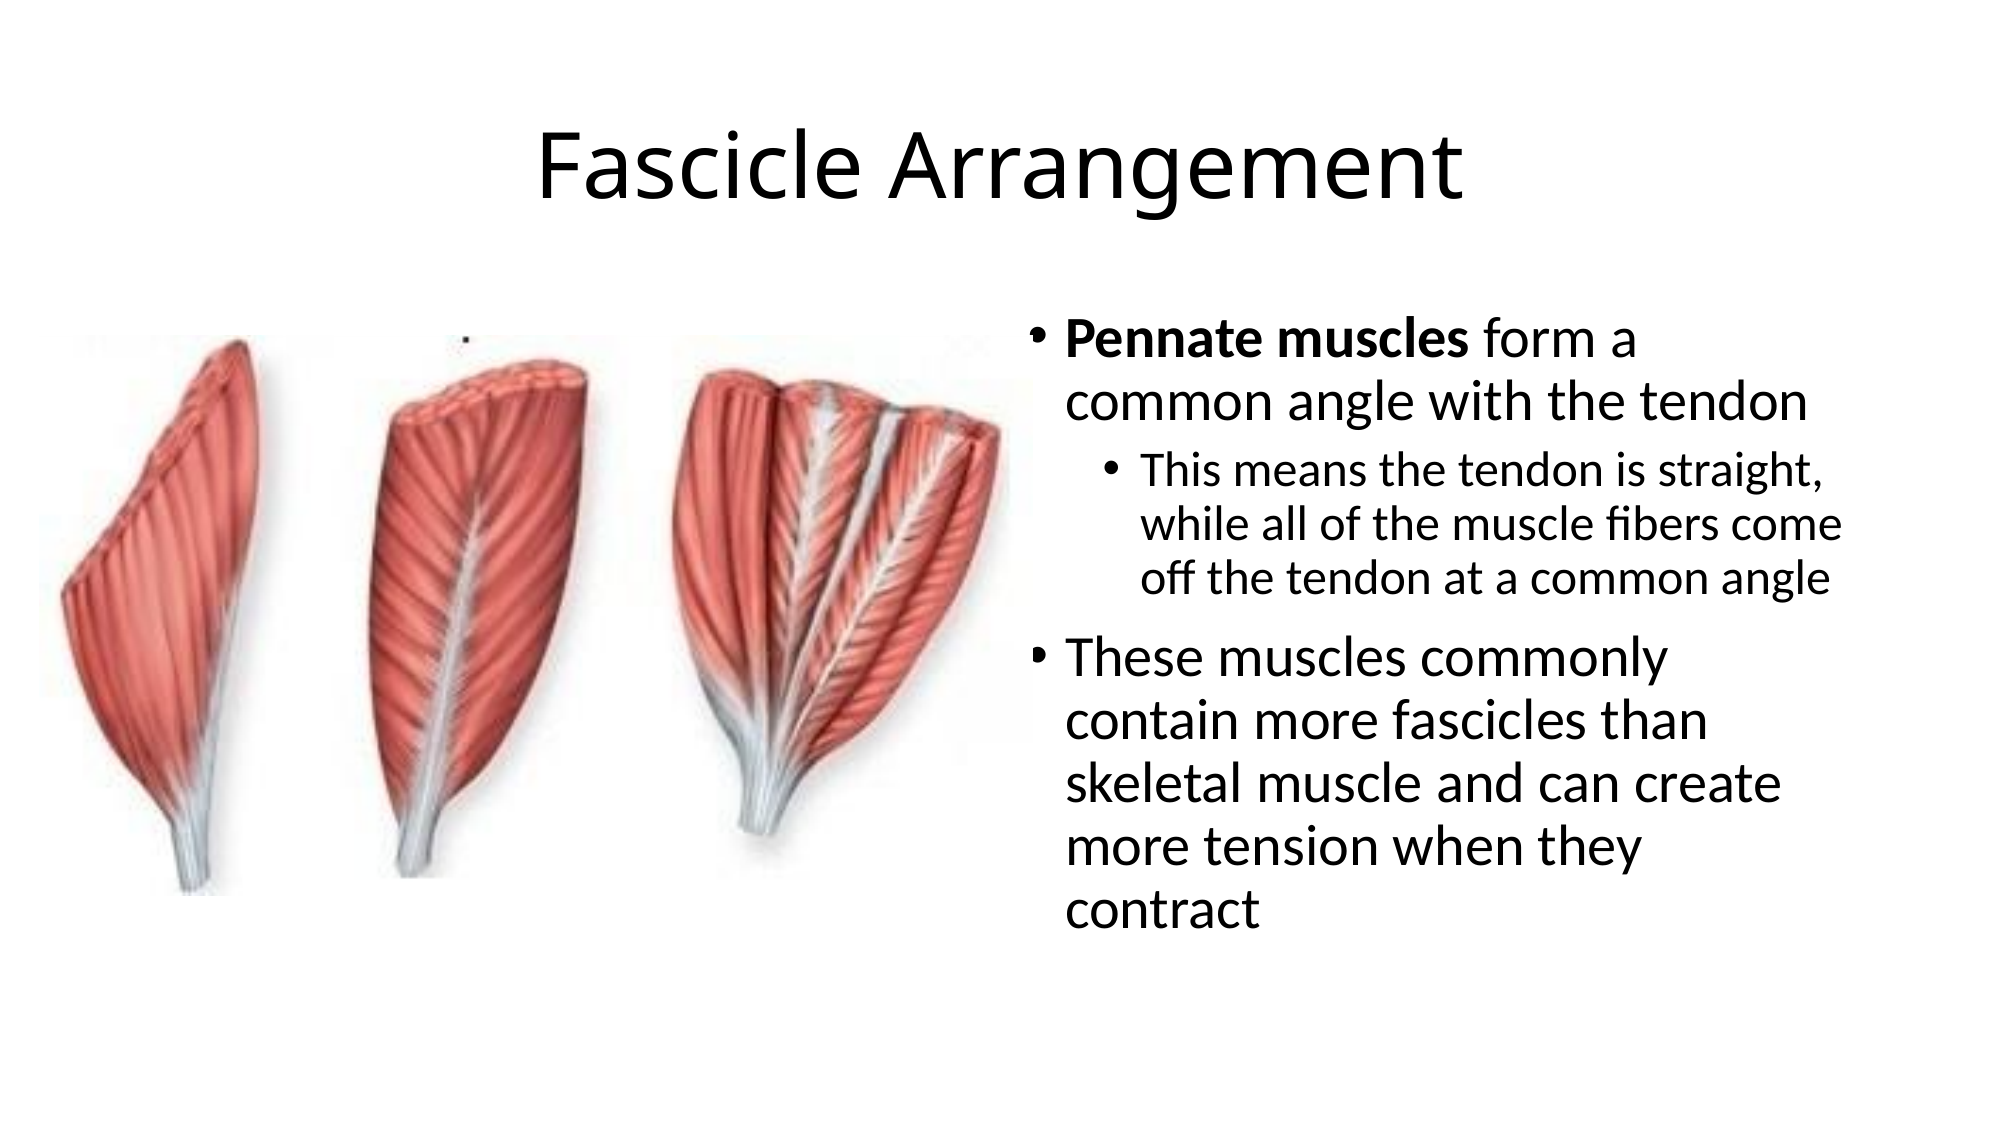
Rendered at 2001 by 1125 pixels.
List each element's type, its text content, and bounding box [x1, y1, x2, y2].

picture [39, 335, 1033, 897]
list Pennate muscles form a common angle with the tendon This means the tendon is straight, while all of the muscle fibers come off the tendon at a common angle These muscles commonly contain more fascicles than skeletal muscle and can create more tension when they contract [1012, 299, 1863, 1014]
title Fascicle Arrangement [137, 59, 1863, 278]
